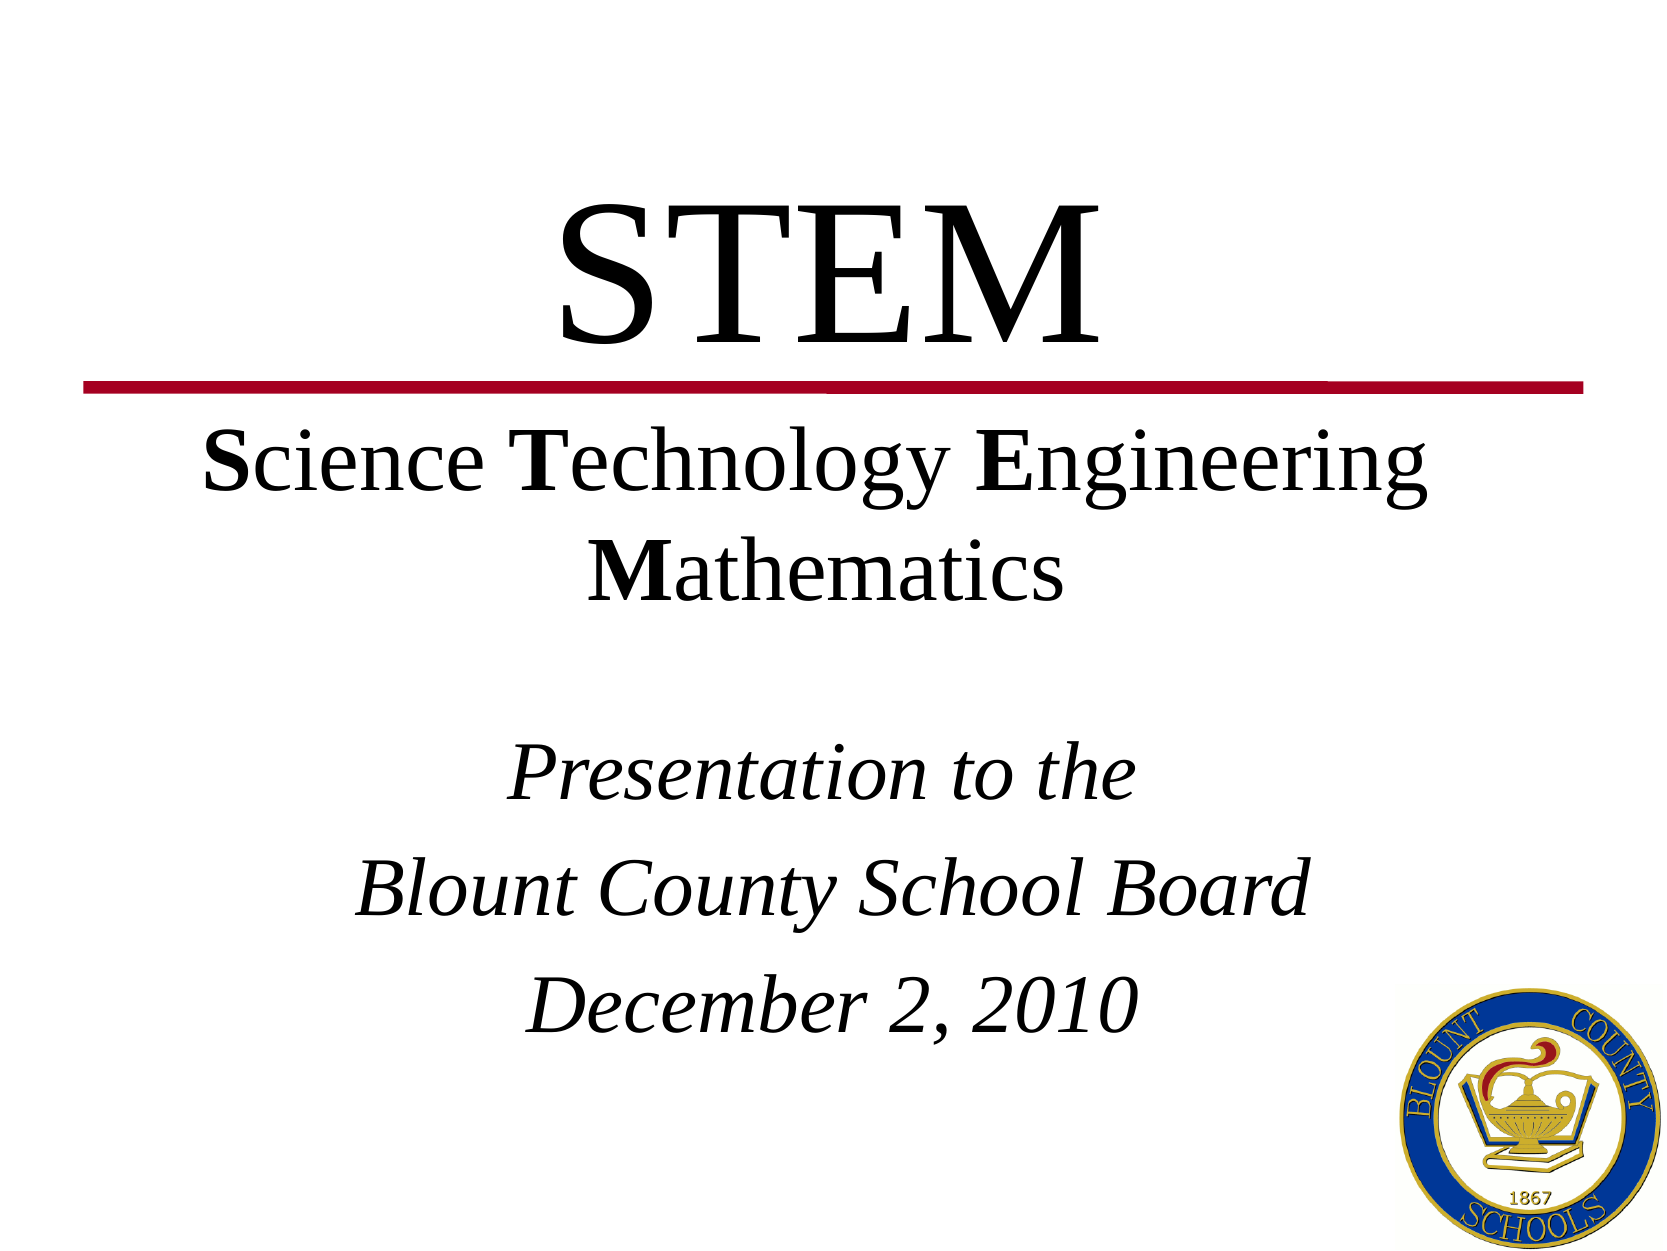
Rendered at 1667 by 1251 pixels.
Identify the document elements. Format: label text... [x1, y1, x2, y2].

title STEM [45, 124, 1609, 374]
text_box Science Technology Engineering Mathematics [33, 374, 1621, 643]
picture [1395, 984, 1663, 1250]
subtitle Presentation to the Blount County School Board December 2, 2010 [70, 708, 1596, 1029]
